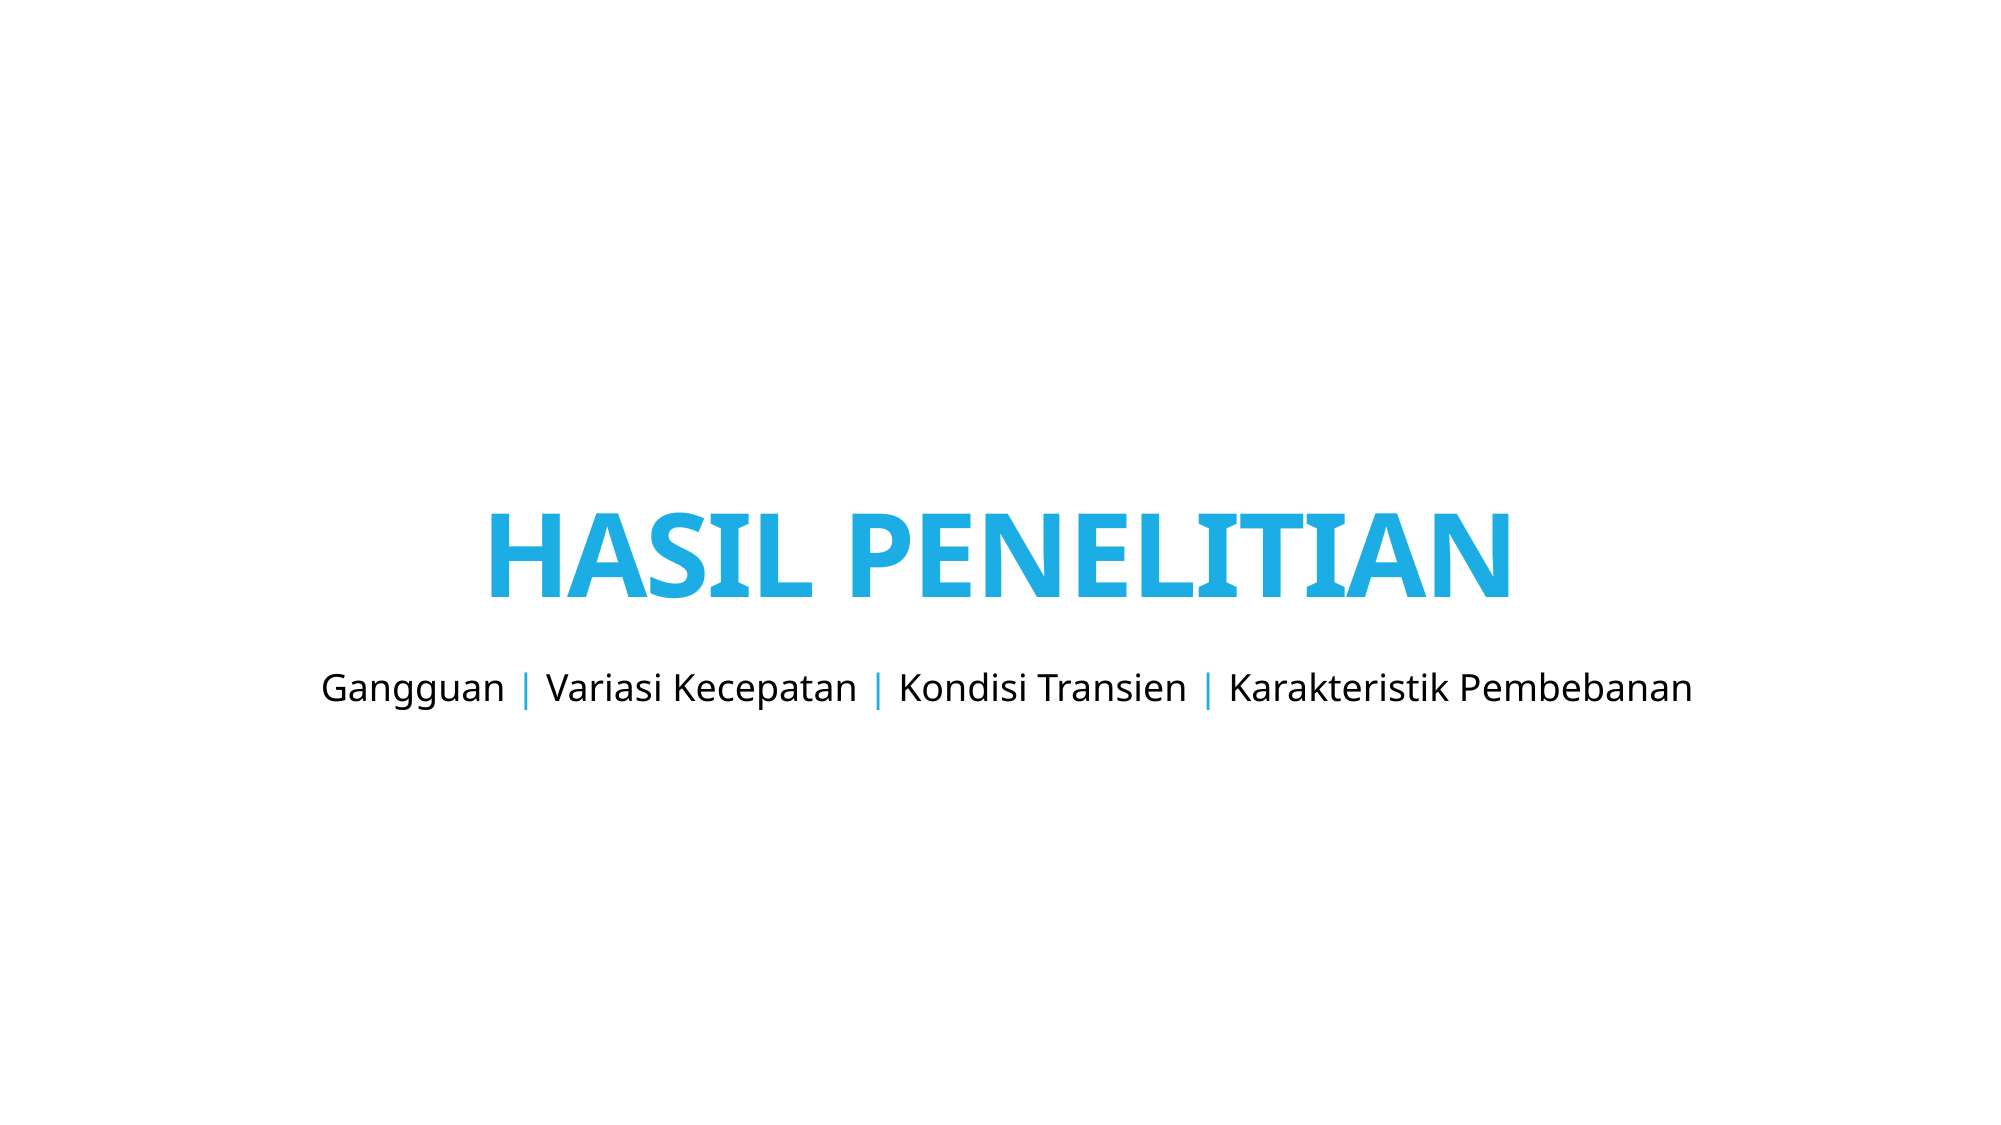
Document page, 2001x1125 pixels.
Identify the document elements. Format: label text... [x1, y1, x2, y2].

text_box Gangguan | Variasi Kecepatan | Kondisi Transien | Karakteristik Pembebanan [243, 656, 1757, 950]
text_box HASIL PENELITIAN [115, 87, 1885, 628]
